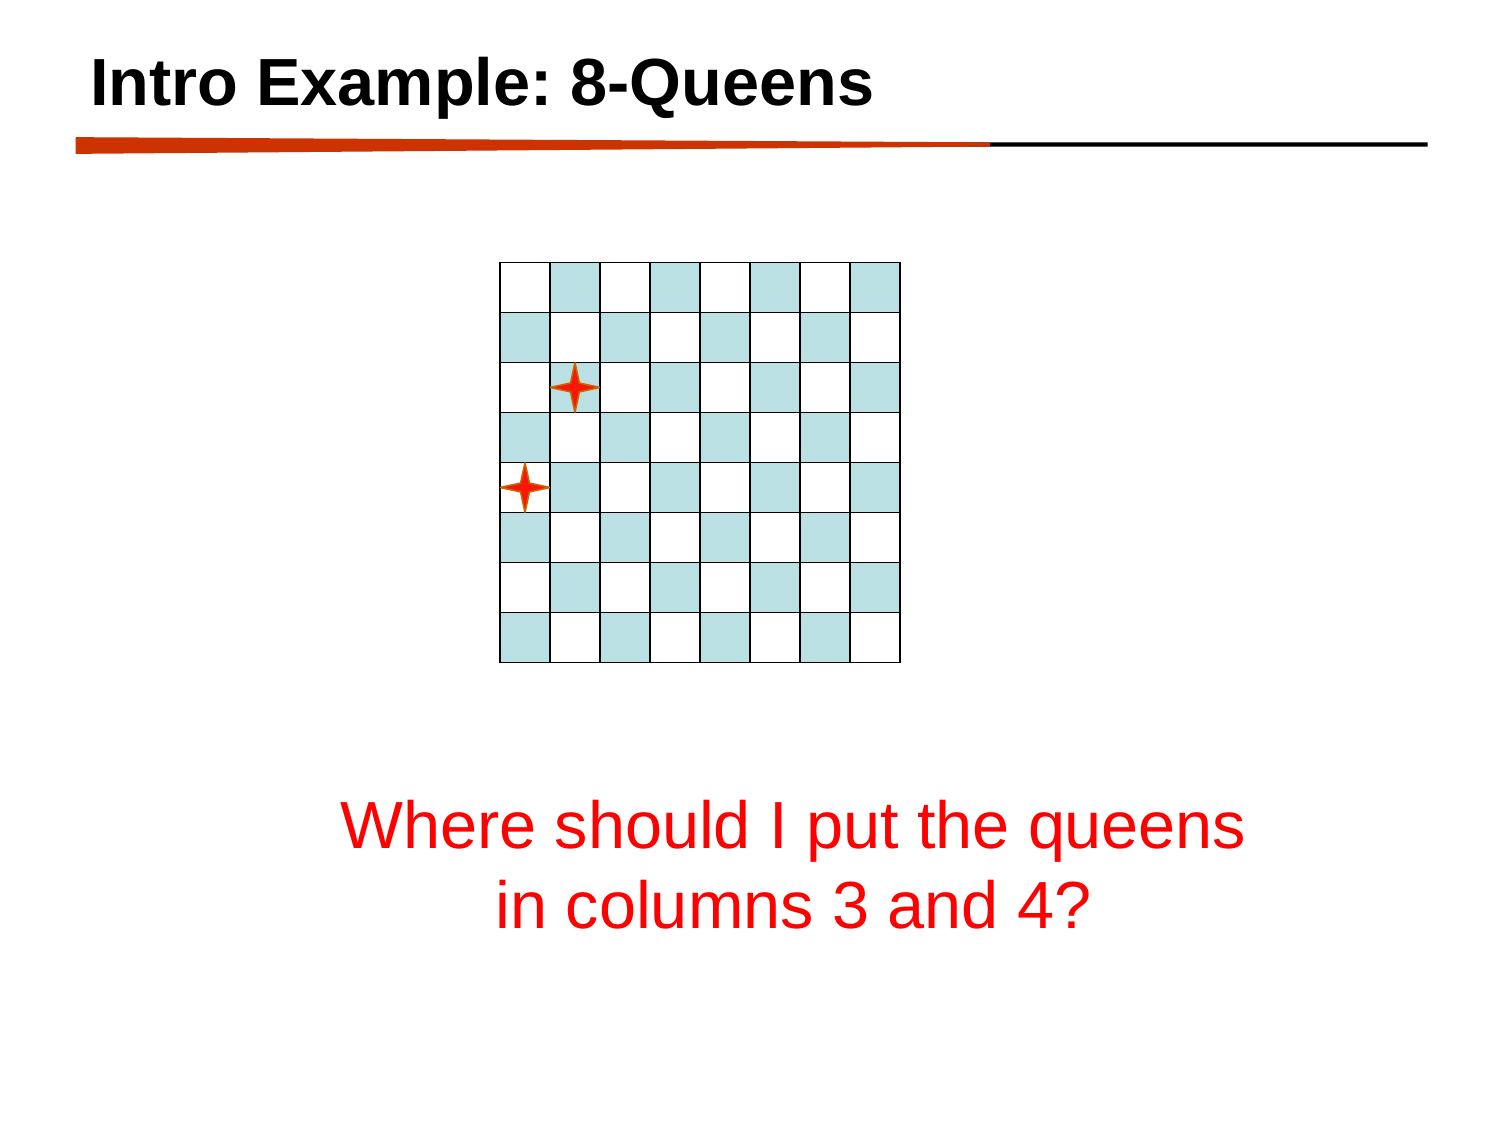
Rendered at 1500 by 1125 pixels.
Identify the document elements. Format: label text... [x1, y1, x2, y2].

text_box Where should I put the queens in columns 3 and 4? [312, 774, 1275, 950]
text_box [499, 262, 901, 663]
title Intro Example: 8-Queens [74, 24, 1426, 133]
